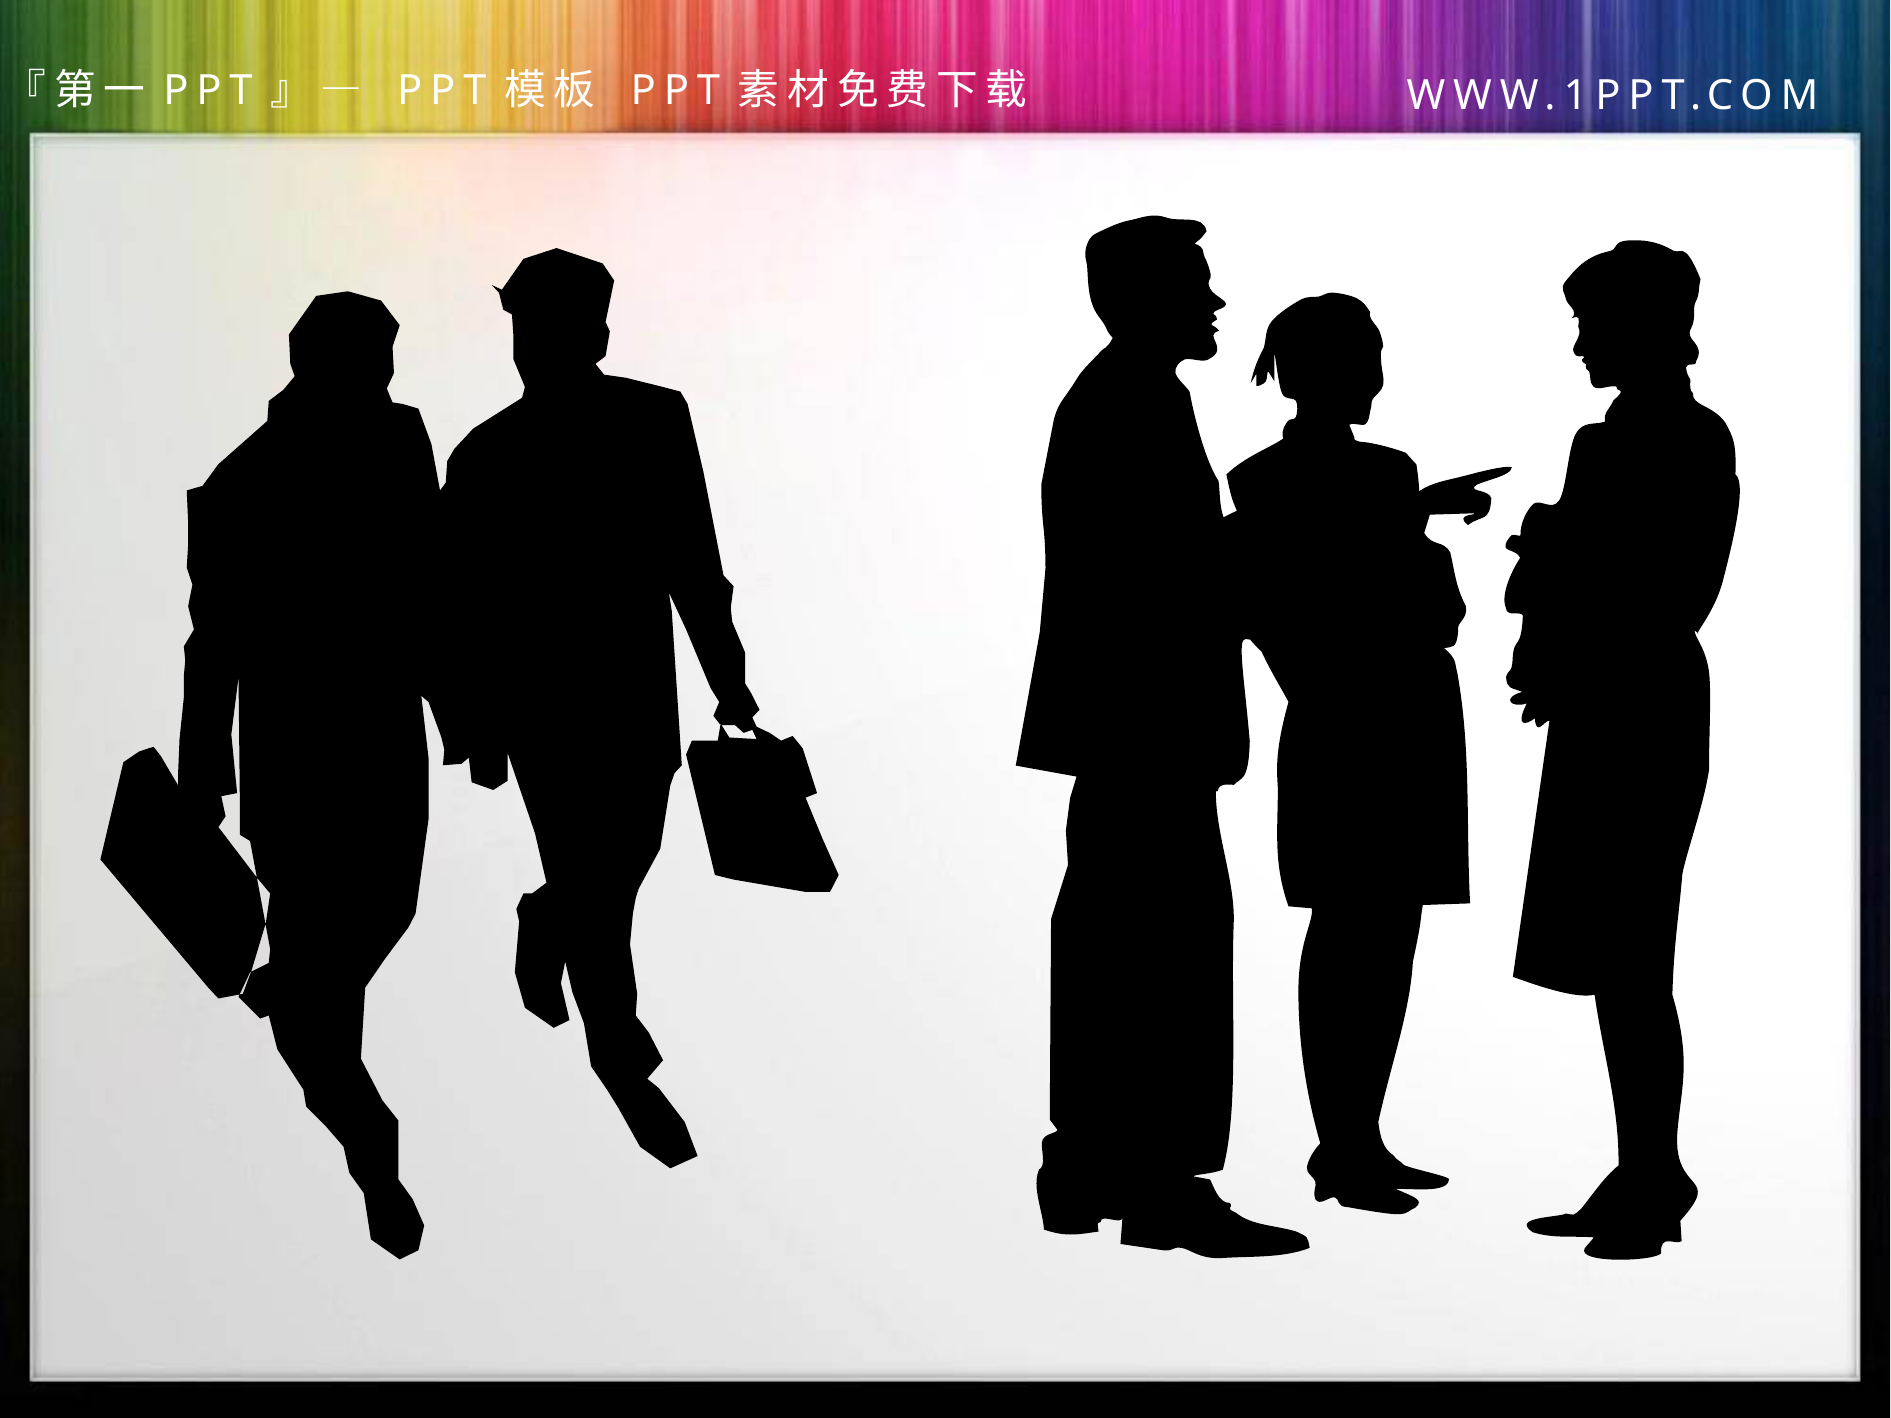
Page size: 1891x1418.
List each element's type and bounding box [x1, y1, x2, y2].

text_box [1015, 215, 1512, 1259]
text_box [1504, 240, 1740, 1260]
text_box [100, 248, 839, 1260]
picture [0, 0, 1891, 1418]
